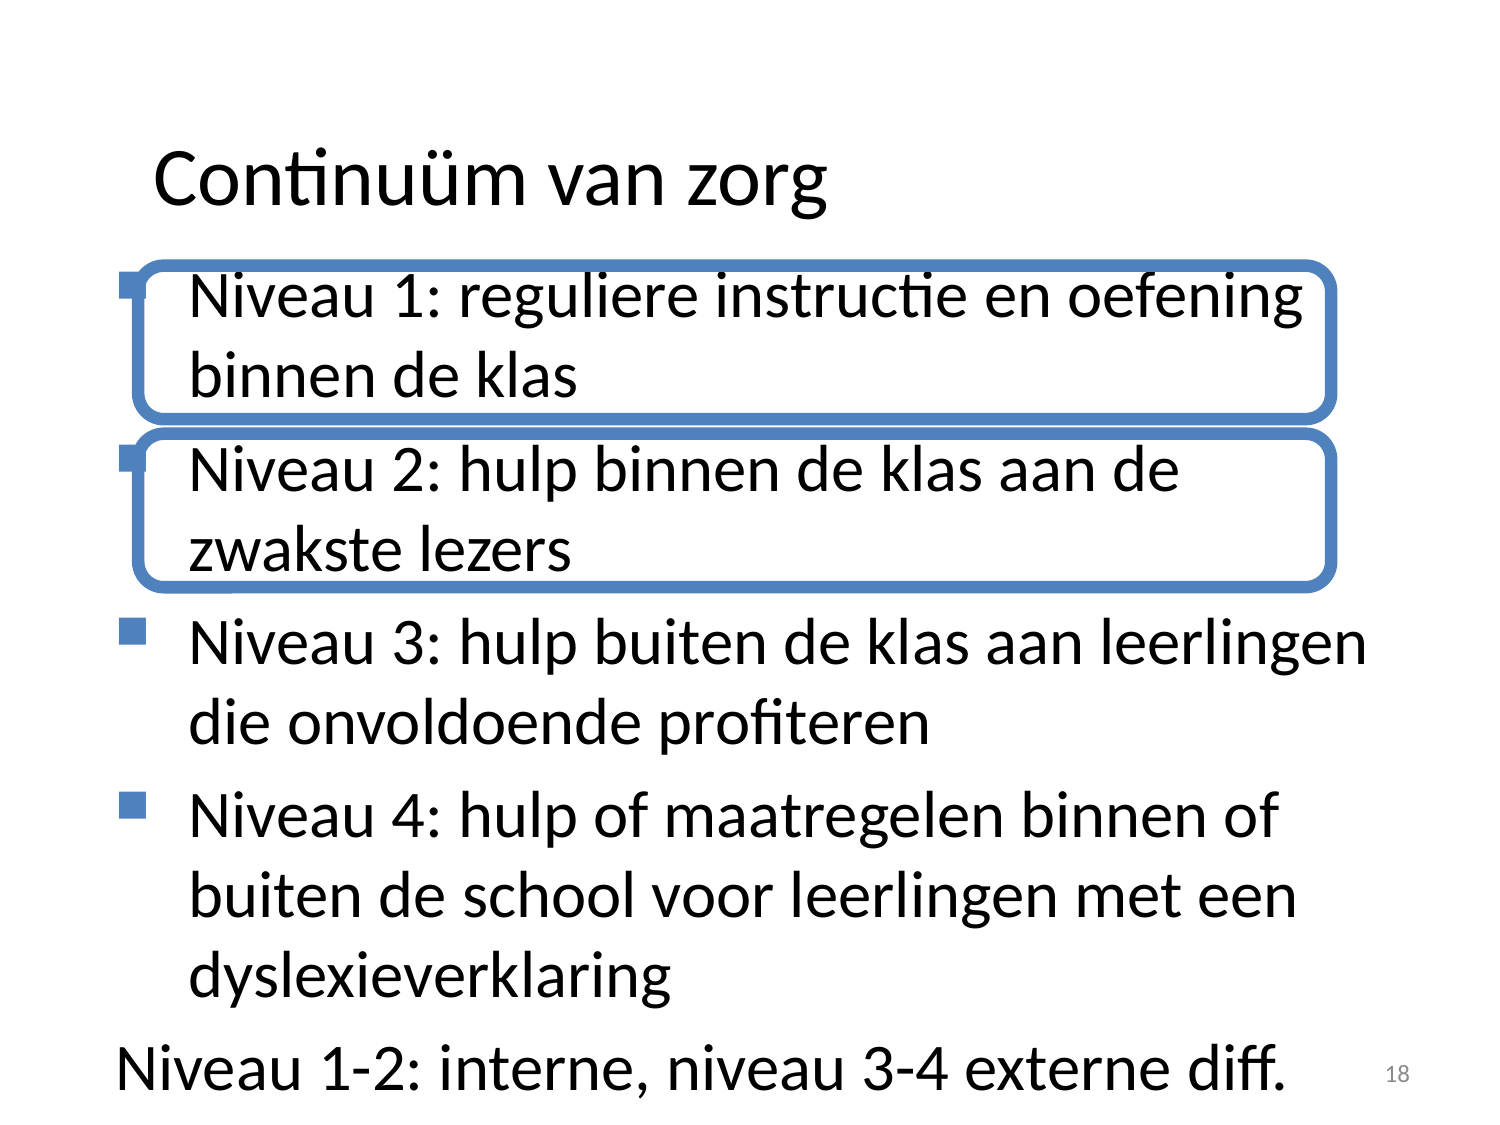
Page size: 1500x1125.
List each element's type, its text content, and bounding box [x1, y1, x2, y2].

slide_number 18 [1074, 1042, 1425, 1103]
text_box Niveau 1: reguliere instructie en oefening binnen de klas Niveau 2: hulp binnen de klas aan de zwakste lezers Niveau 3: hulp buiten de klas aan leerlingen die onvoldoende profiteren Niveau 4: hulp of maatregelen binnen of buiten de school voor leerlingen met een dyslexieverklaring Niveau 1-2: interne, niveau 3-4 externe diff. [100, 243, 1424, 634]
text_box [138, 265, 1332, 420]
text_box Continuüm van zorg [138, 78, 1489, 266]
text_box [138, 433, 1332, 588]
